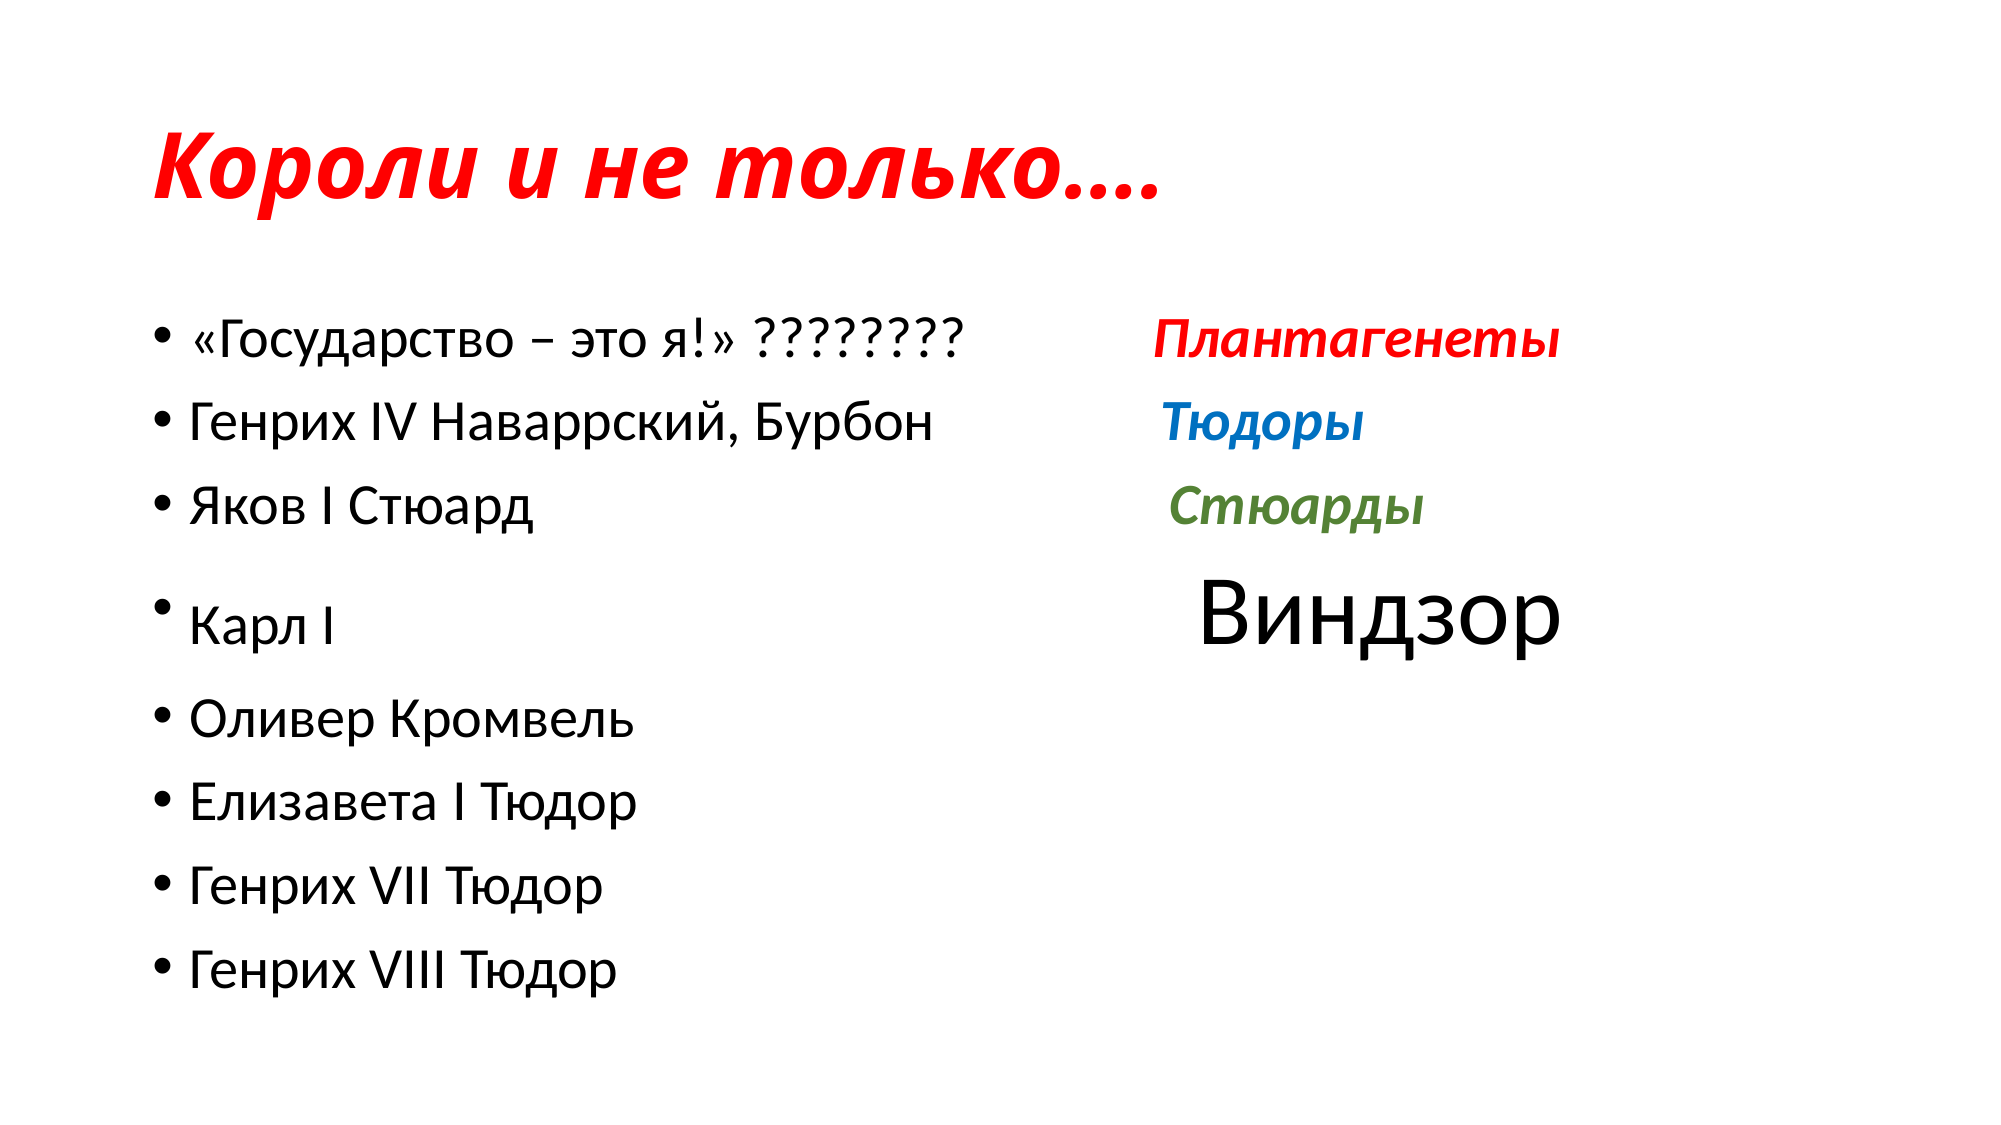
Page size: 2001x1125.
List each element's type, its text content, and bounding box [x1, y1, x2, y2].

list «Государство – это я!» ???????? Плантагенеты Генрих IV Наваррский, Бурбон Тюдоры Яков I Стюард Стюарды Карл I Виндзор Оливер Кромвель Елизавета I Тюдор Генрих VII Тюдор Генрих VIII Тюдор [137, 299, 1863, 1014]
title Короли и не только…. [137, 59, 1863, 278]
